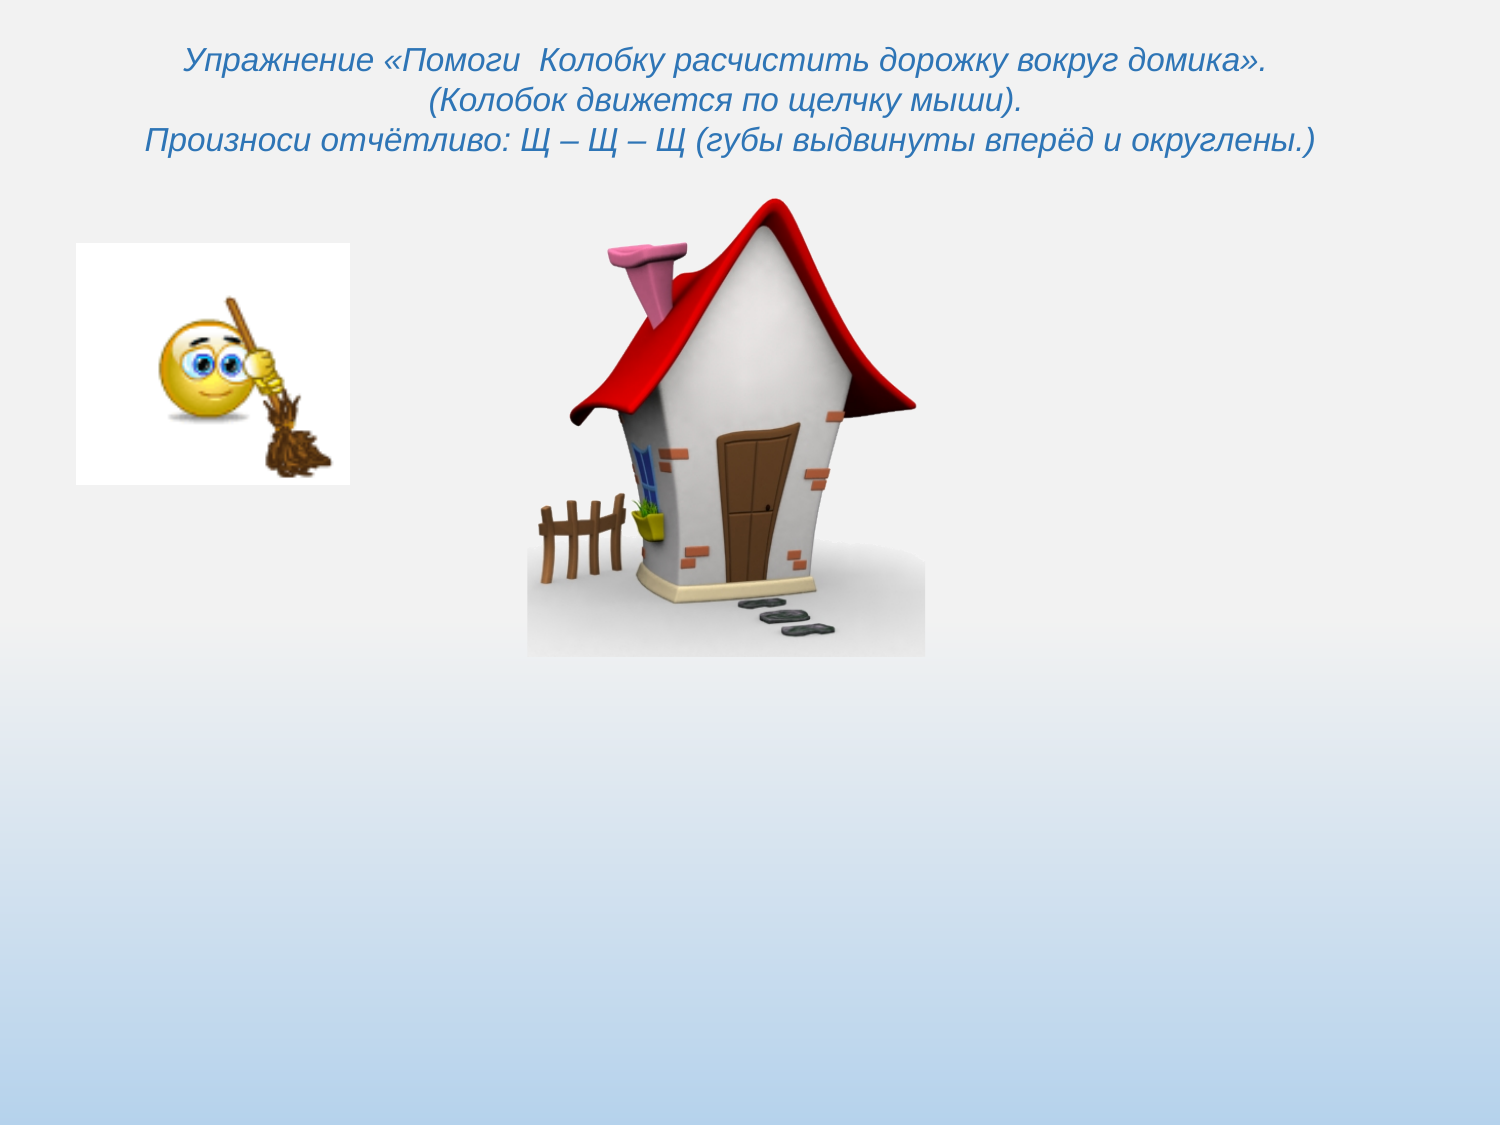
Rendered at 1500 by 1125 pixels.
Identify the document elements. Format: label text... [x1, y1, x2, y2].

picture [527, 196, 926, 657]
text_box Упражнение «Помоги Колобку расчистить дорожку вокруг домика». (Колобок движется по щелчку мыши). Произноси отчётливо: Щ – Щ – Щ (губы выдвинуты вперёд и округлены.) [41, 30, 1412, 166]
picture [76, 243, 350, 485]
